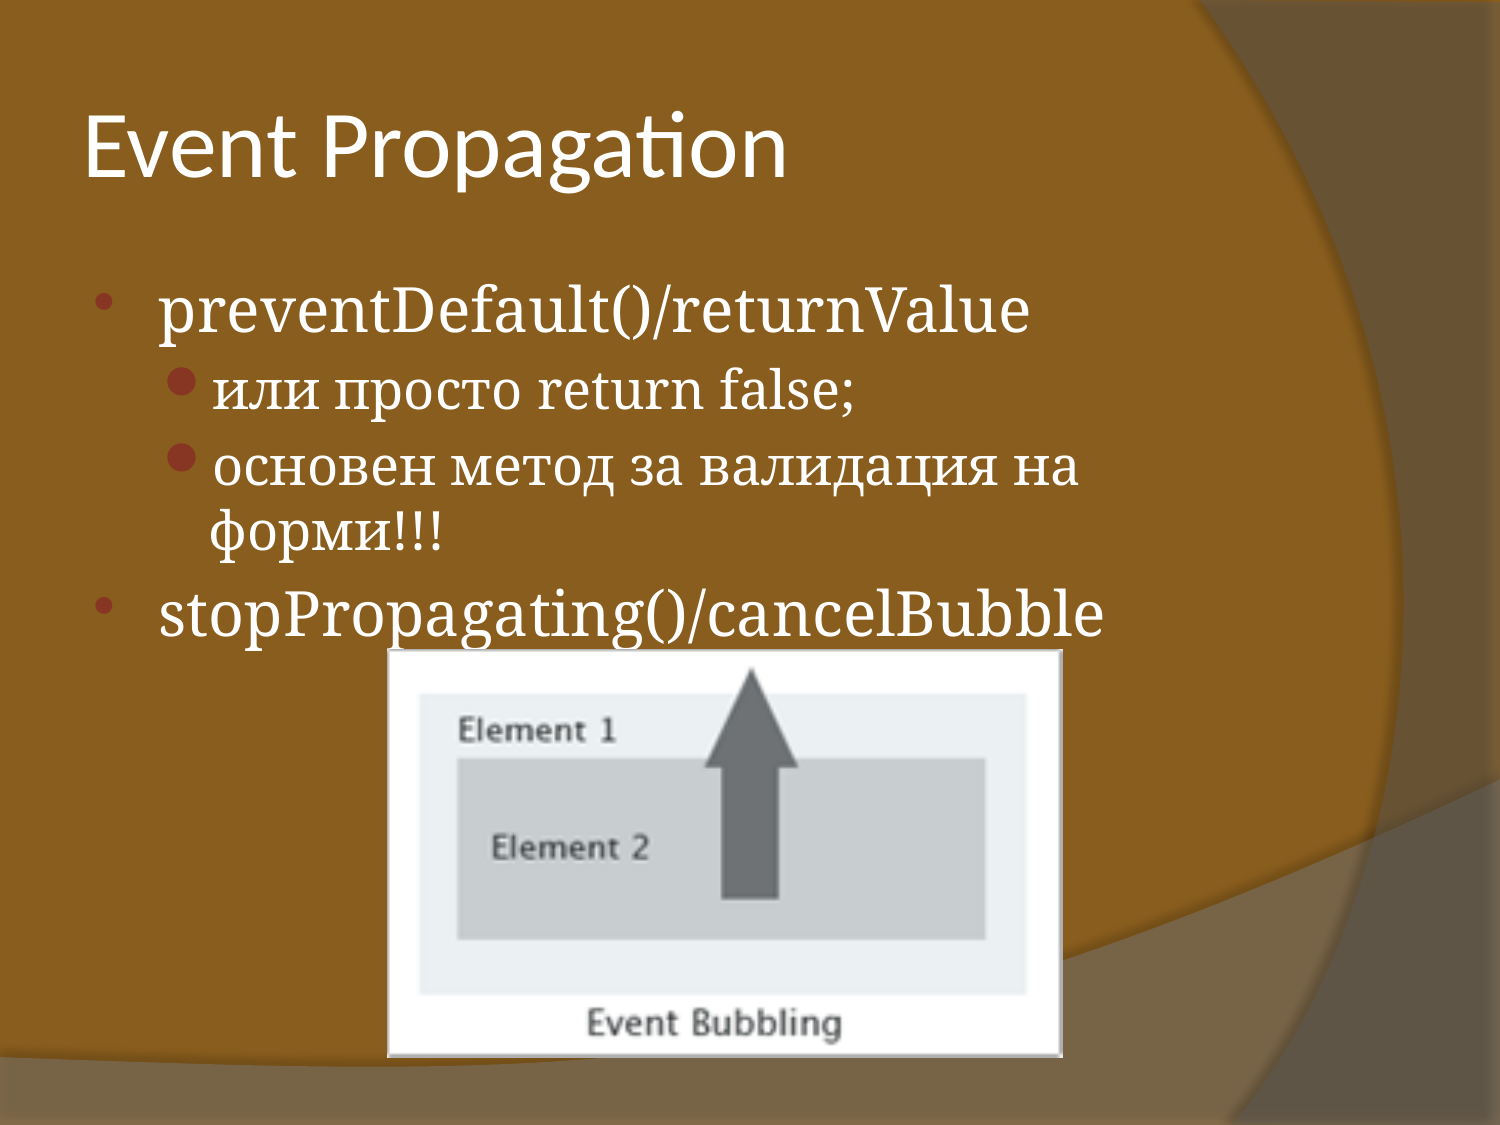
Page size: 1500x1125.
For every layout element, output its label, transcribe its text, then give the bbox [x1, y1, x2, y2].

list preventDefault()/returnValue или просто return false; основен метод за валидация на форми!!! stopPropagating()/cancelBubble [75, 262, 1300, 1005]
title Event Propagation [75, 45, 1300, 233]
picture [387, 649, 1063, 1059]
